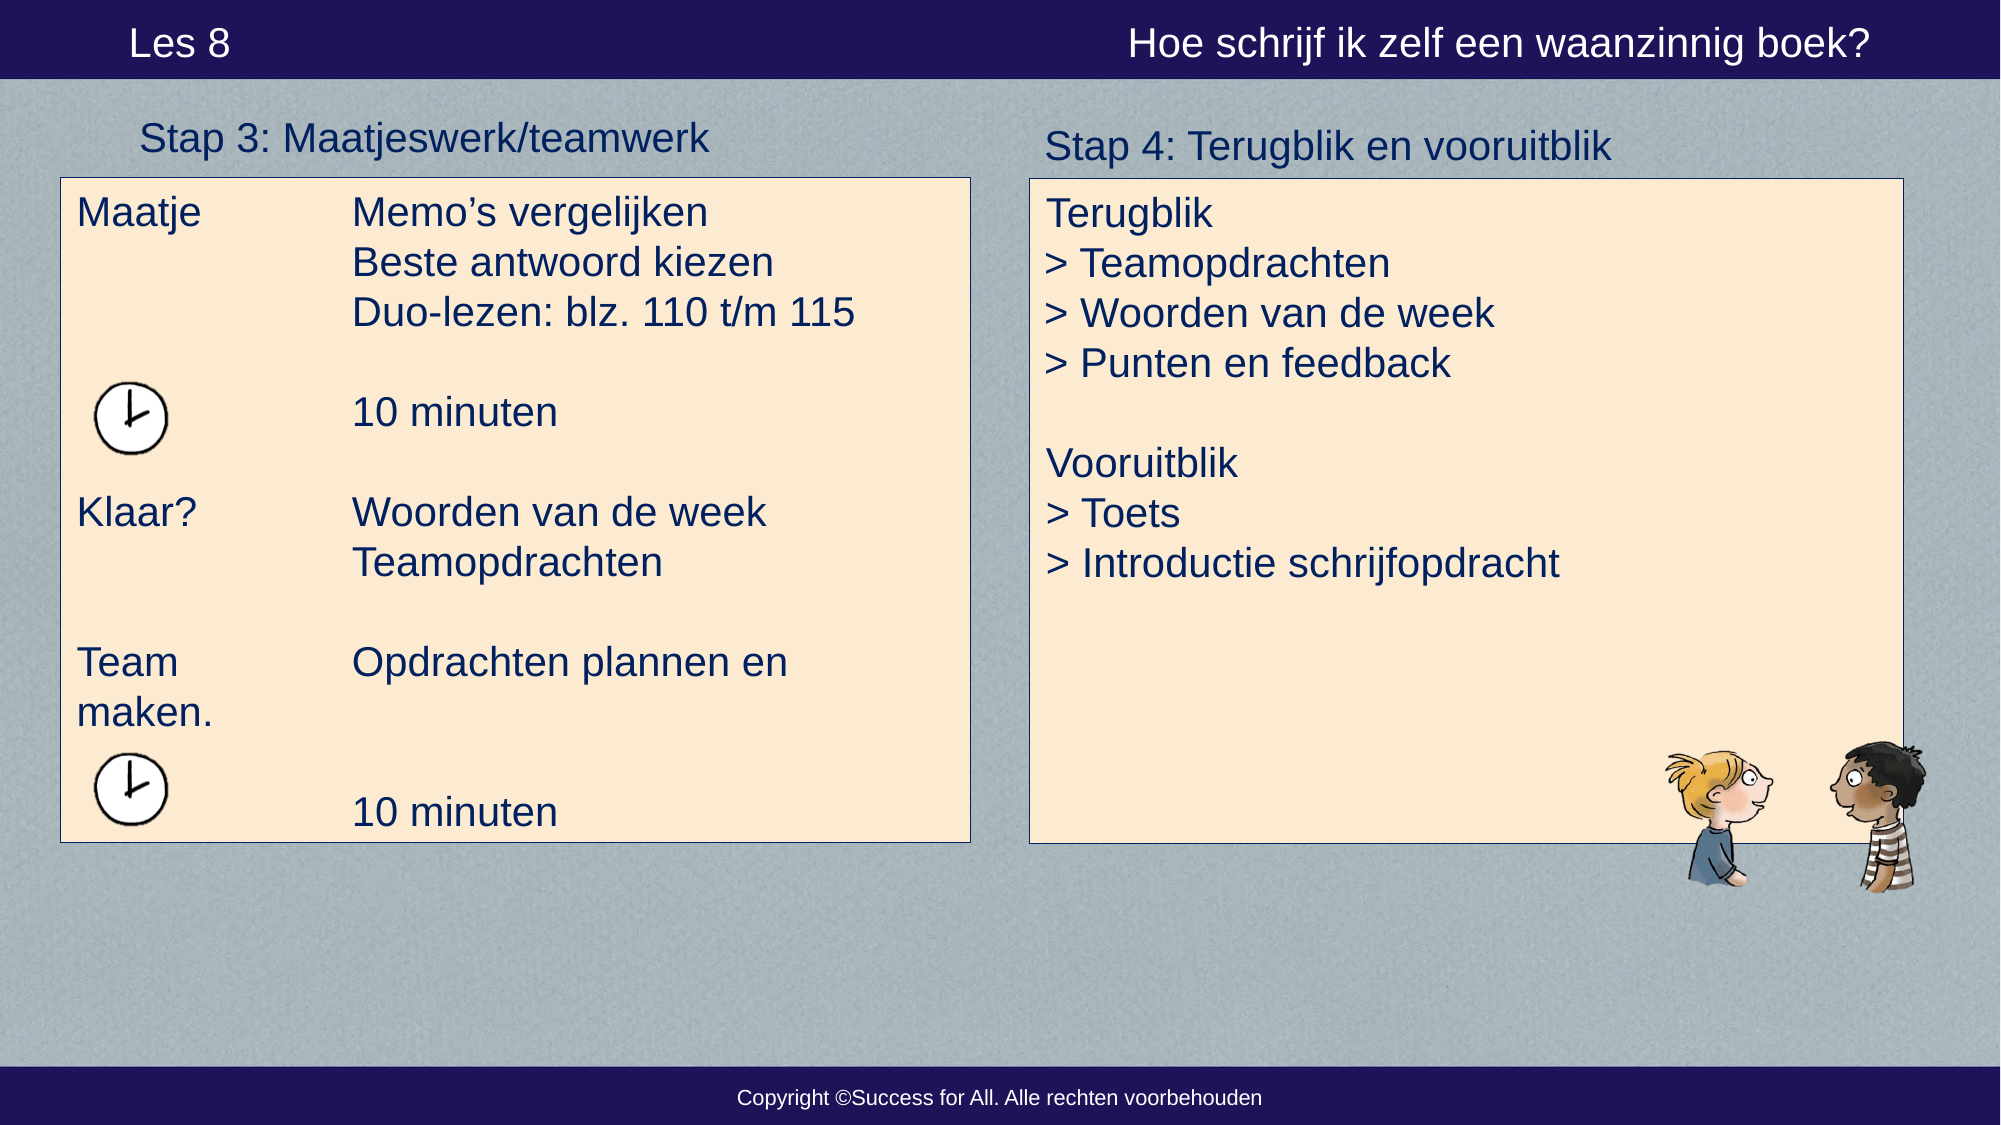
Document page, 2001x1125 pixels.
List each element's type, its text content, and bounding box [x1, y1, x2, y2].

text_box Terugblik > Teamopdrachten > Woorden van de week > Punten en feedback Vooruitblik > Toets > Introductie schrijfopdracht [1029, 178, 1904, 844]
picture [0, 0, 2001, 1125]
text_box Maatje Memo’s vergelijken Beste antwoord kiezen Duo-lezen: blz. 110 t/m 115 10 minuten Klaar? Woorden van de week Teamopdrachten Team Opdrachten plannen en maken. 10 minuten [60, 177, 971, 843]
text_box Les 8 [114, 8, 354, 73]
text_box Stap 3: Maatjeswerk/teamwerk [124, 103, 917, 169]
text_box Hoe schrijf ik zelf een waanzinnig boek? [999, 8, 1886, 73]
text_box Stap 4: Terugblik en vooruitblik [1029, 111, 1822, 177]
text_box Copyright ©Success for All. Alle rechten voorbehouden [0, 1076, 2000, 1125]
